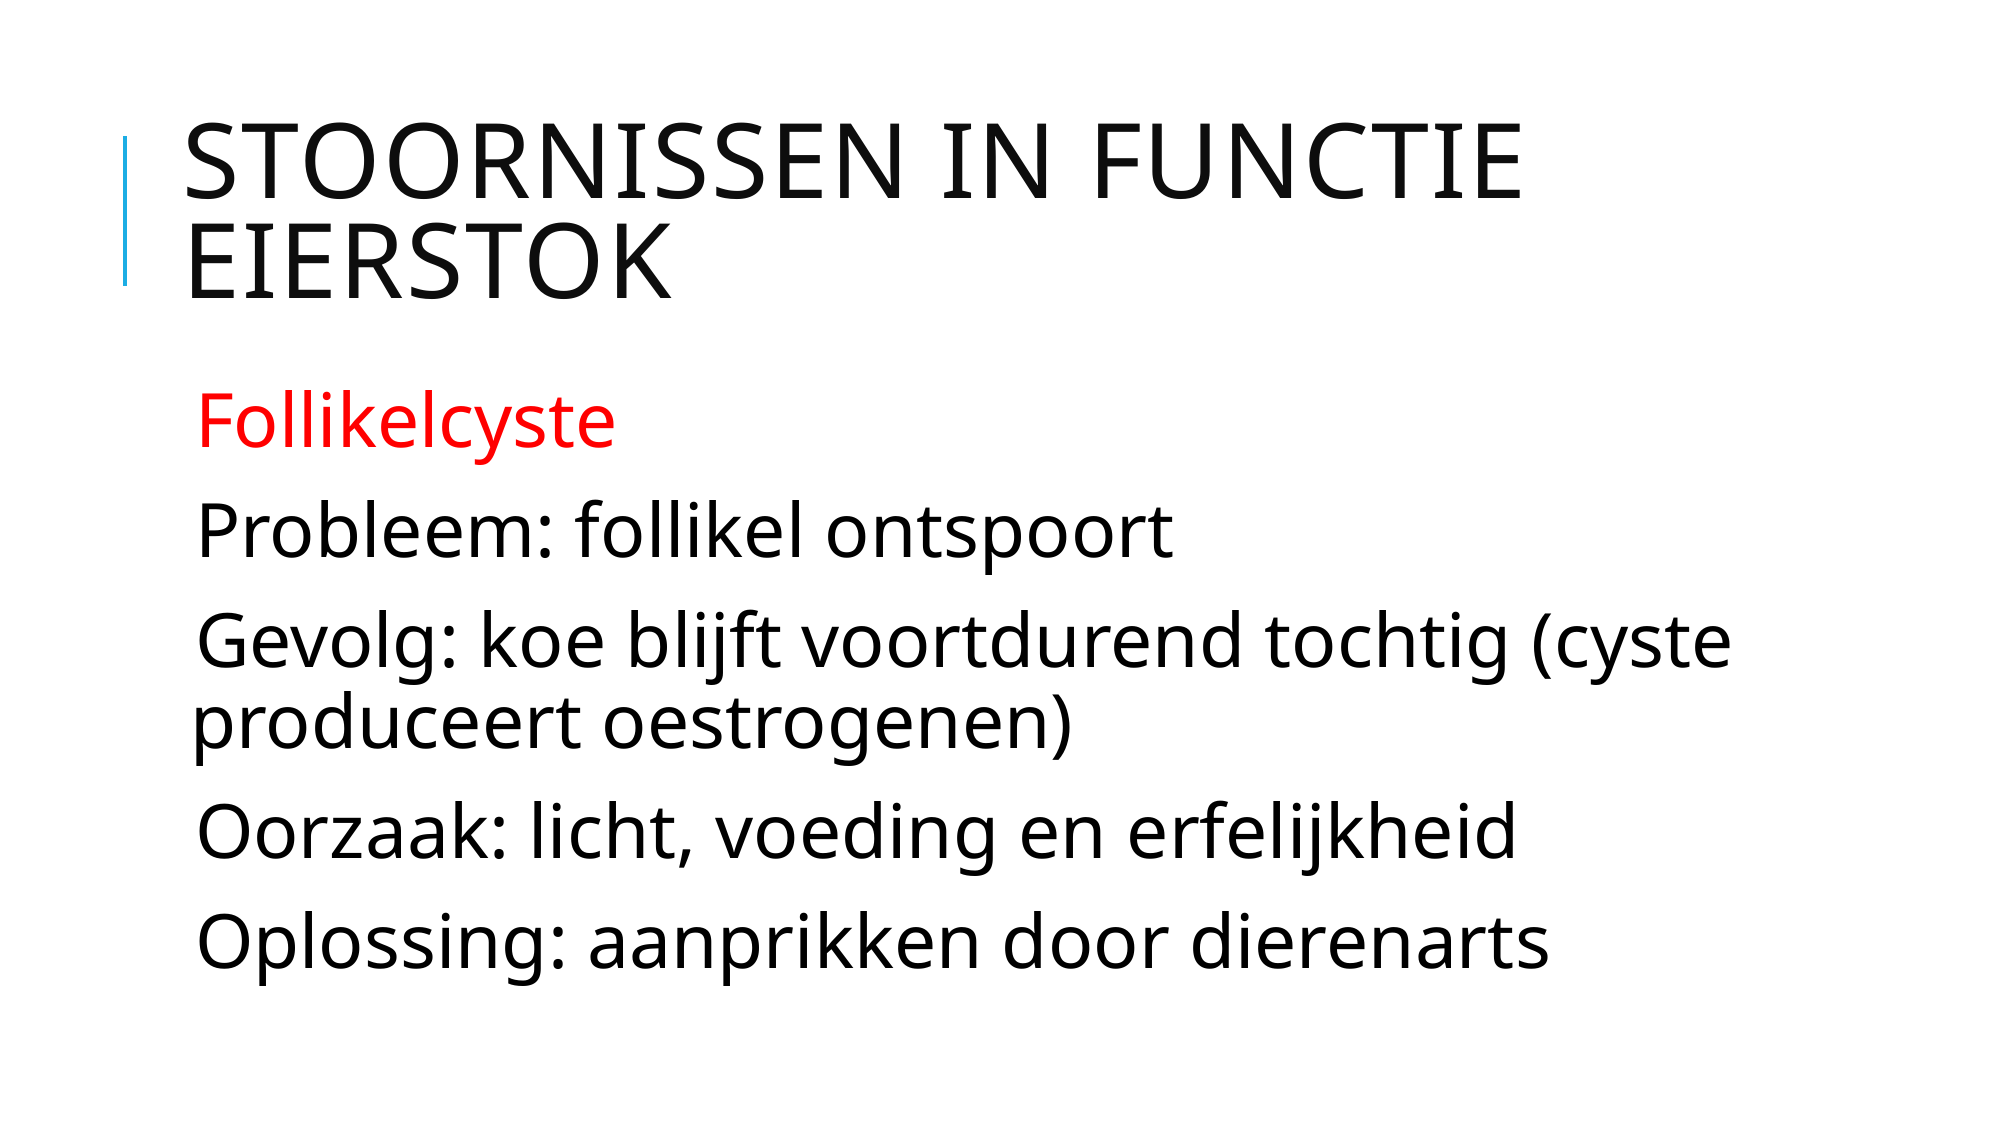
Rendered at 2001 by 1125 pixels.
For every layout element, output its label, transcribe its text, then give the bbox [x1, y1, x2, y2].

title Stoornissen in functie eierstok [168, 96, 1763, 342]
list Follikelcyste Probleem: follikel ontspoort Gevolg: koe blijft voortdurend tochtig (cyste produceert oestrogenen) Oorzaak: licht, voeding en erfelijkheid Oplossing: aanprikken door dierenarts [168, 375, 1763, 1035]
